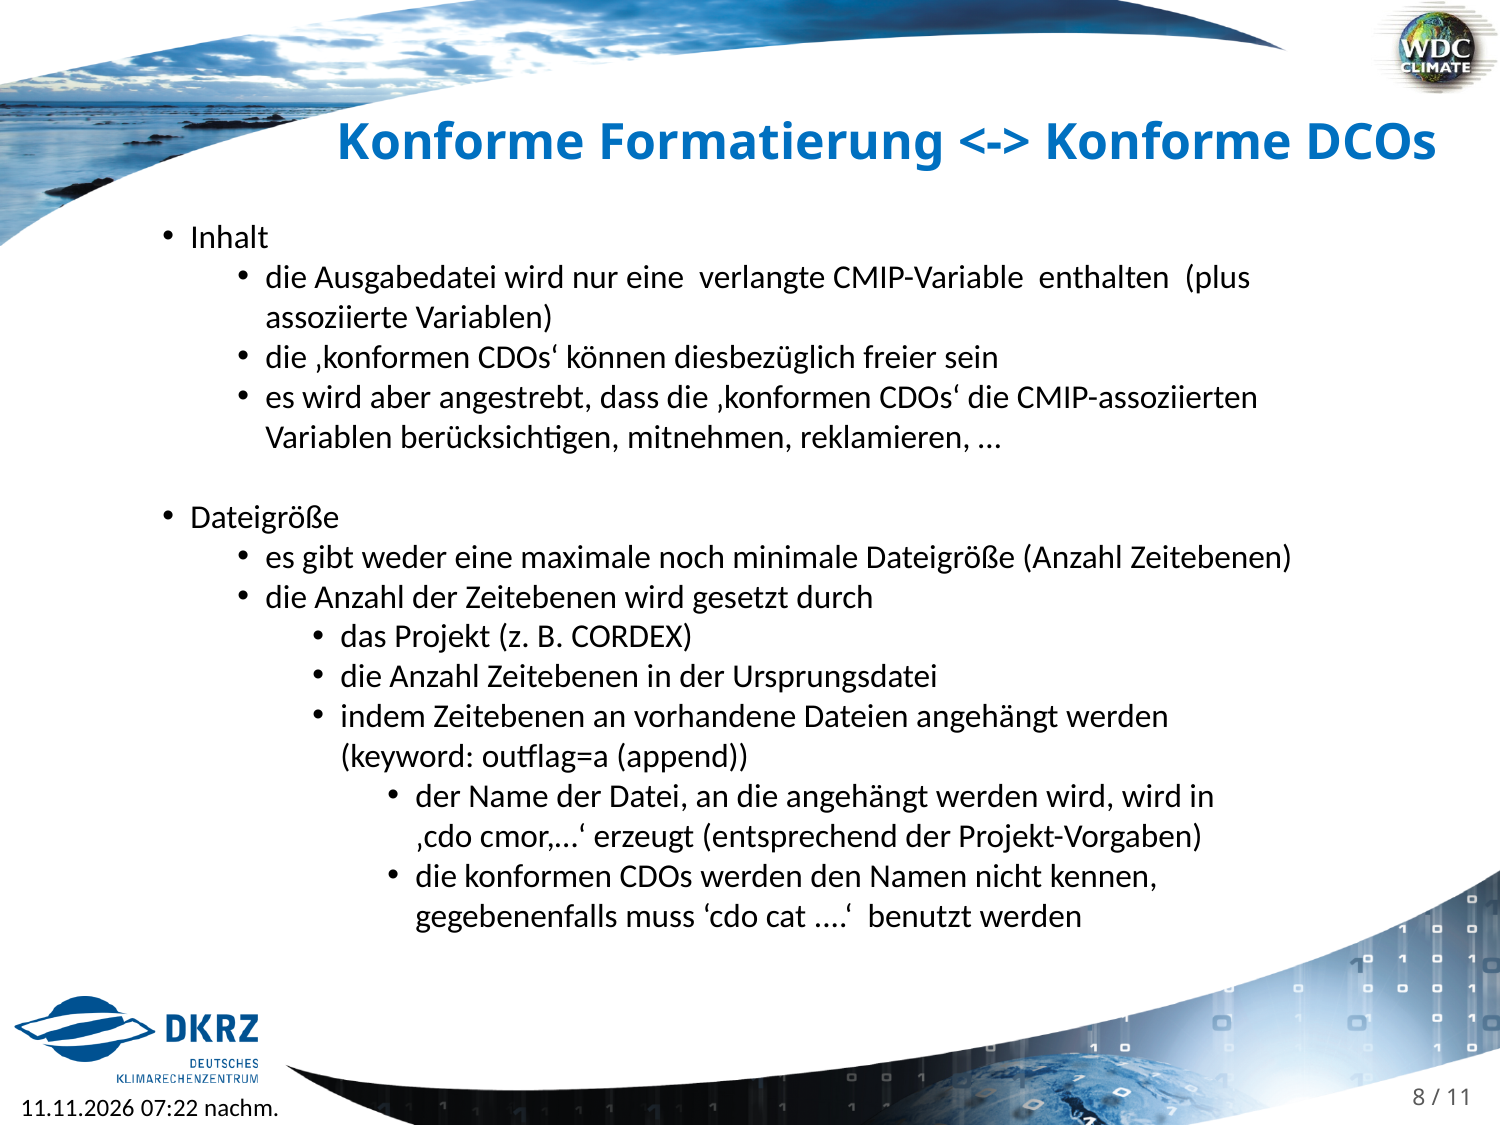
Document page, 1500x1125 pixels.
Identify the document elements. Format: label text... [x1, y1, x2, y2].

text_box Konforme Formatierung <-> Konforme DCOs [177, 101, 1453, 177]
picture [0, 0, 1288, 246]
picture [285, 867, 1500, 1125]
picture [1371, 0, 1500, 94]
text_box Inhalt die Ausgabedatei wird nur eine verlangte CMIP-Variable enthalten (plus assoziierte Variablen) die ‚konformen CDOs‘ können diesbezüglich freier sein es wird aber angestrebt, dass die ‚konformen CDOs‘ die CMIP-assoziierten Variablen berücksichtigen, mitnehmen, reklamieren, … Dateigröße es gibt weder eine maximale noch minimale Dateigröße (Anzahl Zeitebenen) die Anzahl der Zeitebenen wird gesetzt durch das Projekt (z. B. CORDEX) die Anzahl Zeitebenen in der Ursprungsdatei indem Zeitebenen an vorhandene Dateien angehängt werden (keyword: outflag=a (append)) der Name der Datei, an die angehängt werden wird, wird in ‚cdo cmor,…‘ erzeugt (entsprechend der Projekt-Vorgaben) die konformen CDOs werden den Namen nicht kennen, gegebenenfalls muss ‘cdo cat ....‘ benutzt werden [147, 208, 1335, 982]
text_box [507, 851, 659, 1003]
picture [14, 996, 258, 1083]
